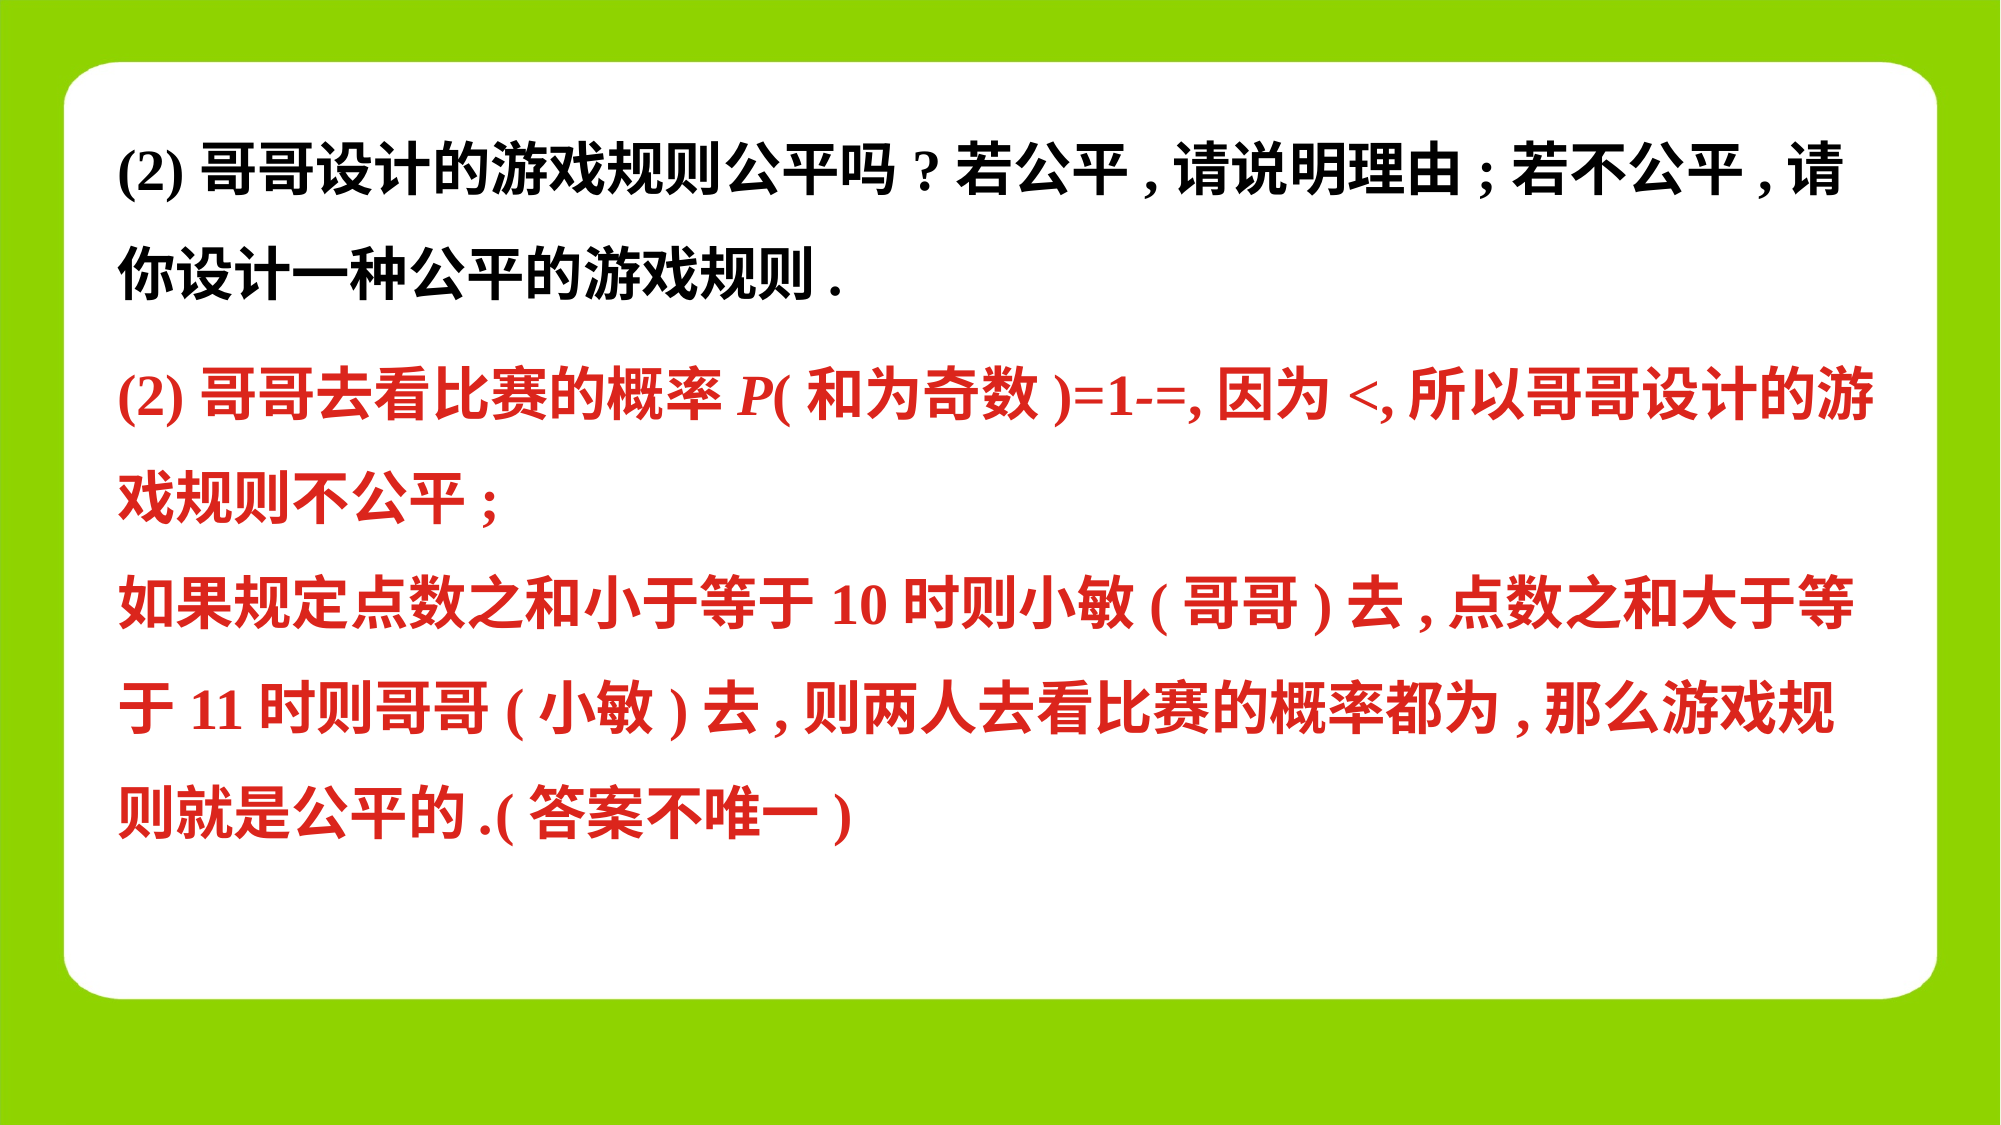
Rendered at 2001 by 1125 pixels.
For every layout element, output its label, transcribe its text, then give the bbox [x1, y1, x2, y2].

text_box (2)哥哥设计的游戏规则公平吗?若公平,请说明理由;若不公平,请你设计一种公平的游戏规则. [102, 89, 1898, 315]
picture [0, 0, 2001, 1125]
